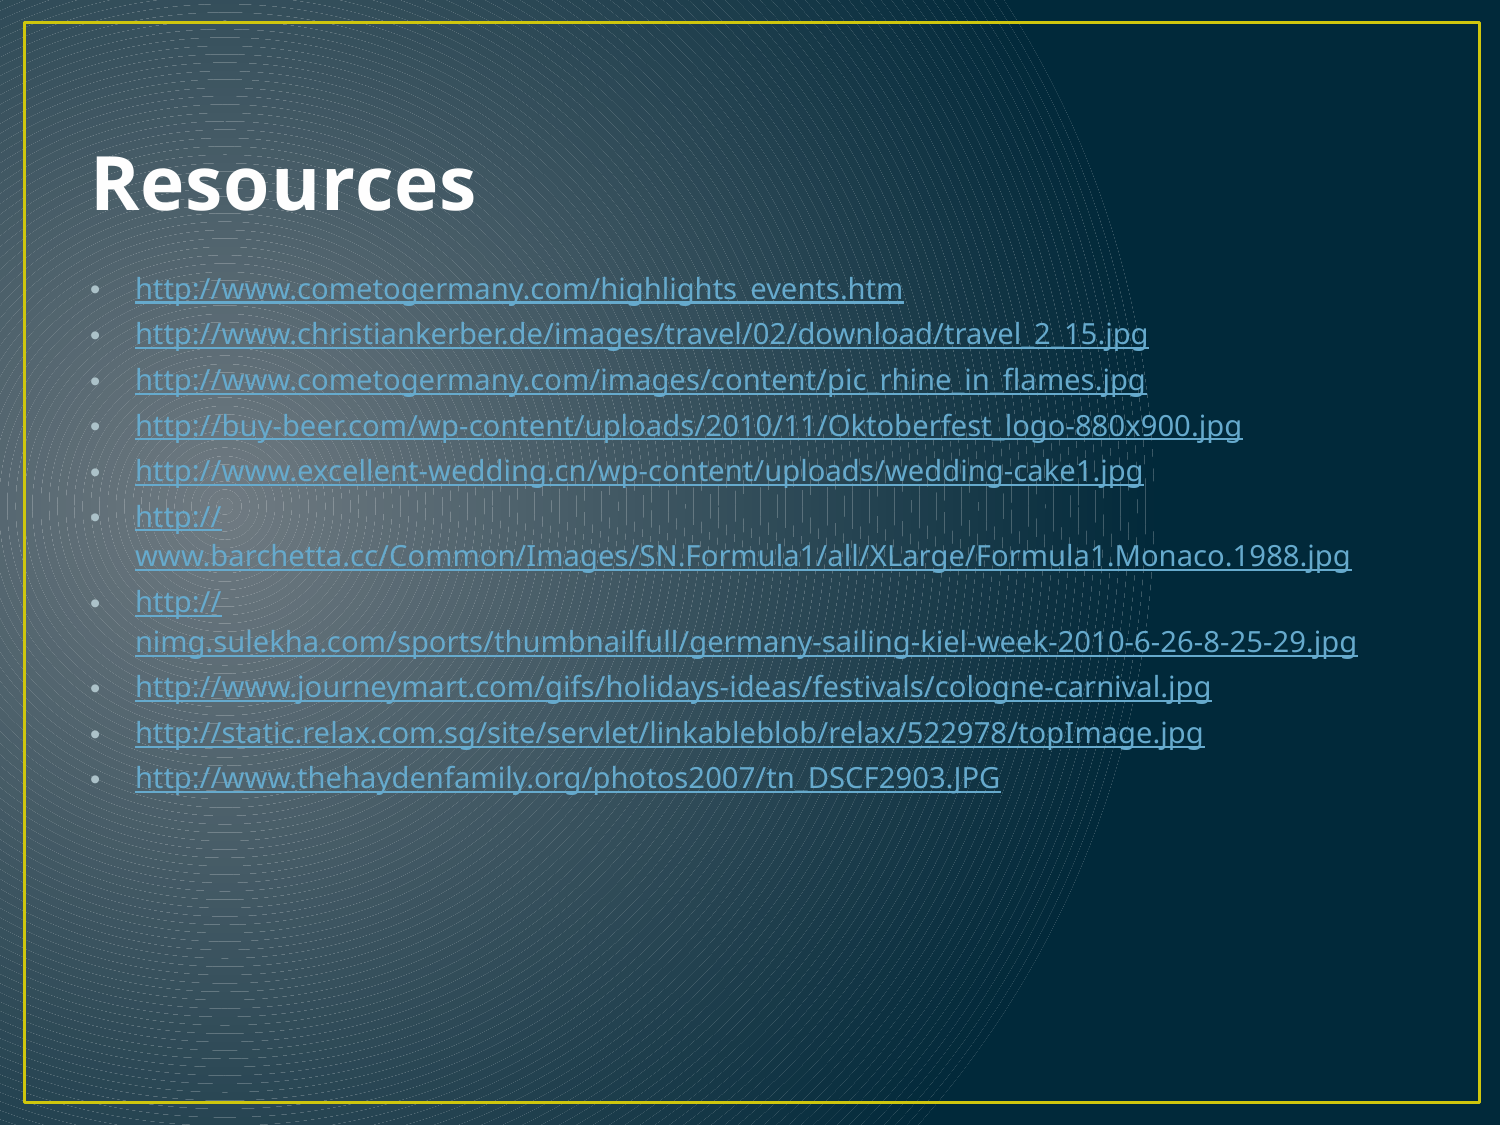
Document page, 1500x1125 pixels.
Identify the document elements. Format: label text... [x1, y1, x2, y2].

title Resources [75, 45, 1425, 233]
list http://www.cometogermany.com/highlights_events.htm http://www.christiankerber.de/images/travel/02/download/travel_2_15.jpg http://www.cometogermany.com/images/content/pic_rhine_in_flames.jpg http://buy-beer.com/wp-content/uploads/2010/11/Oktoberfest_logo-880x900.jpg http://www.excellent-wedding.cn/wp-content/uploads/wedding-cake1.jpg http://www.barchetta.cc/Common/Images/SN.Formula1/all/XLarge/Formula1.Monaco.1988.jpg http://nimg.sulekha.com/sports/thumbnailfull/germany-sailing-kiel-week-2010-6-26-8-25-29.jpg http://www.journeymart.com/gifs/holidays-ideas/festivals/cologne-carnival.jpg http://static.relax.com.sg/site/servlet/linkableblob/relax/522978/topImage.jpg http://www.thehaydenfamily.org/photos2007/tn_DSCF2903.JPG [75, 262, 1425, 1005]
